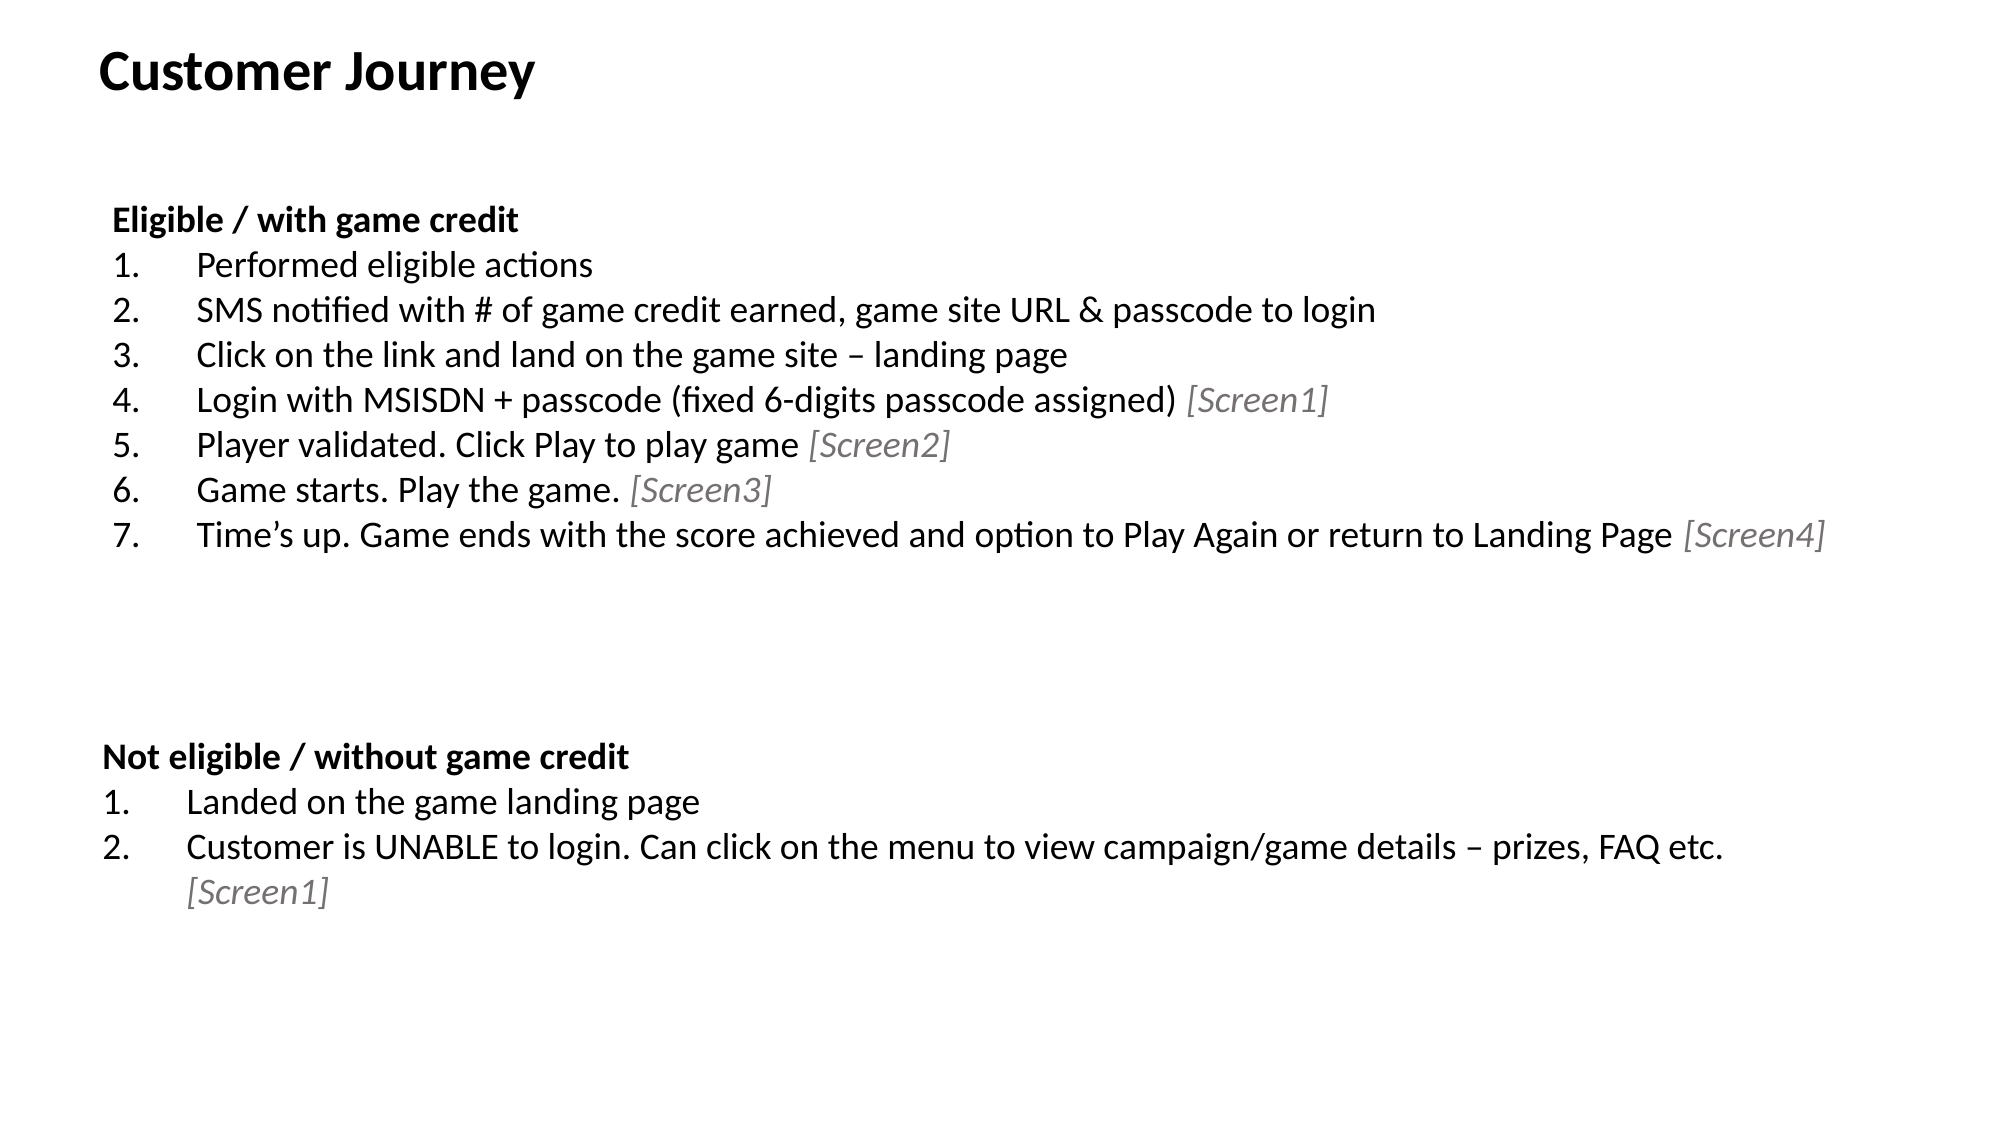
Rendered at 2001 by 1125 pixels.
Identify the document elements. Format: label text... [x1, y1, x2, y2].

text_box Eligible / with game credit Performed eligible actions SMS notified with # of game credit earned, game site URL & passcode to login Click on the link and land on the game site – landing page Login with MSISDN + passcode (fixed 6-digits passcode assigned) [Screen1] Player validated. Click Play to play game [Screen2] Game starts. Play the game. [Screen3] Time’s up. Game ends with the score achieved and option to Play Again or return to Landing Page [Screen4] [97, 187, 1841, 608]
text_box Not eligible / without game credit Landed on the game landing page Customer is UNABLE to login. Can click on the menu to view campaign/game details – prizes, FAQ etc. [Screen1] [87, 724, 1888, 965]
text_box Customer Journey [84, 24, 551, 110]
